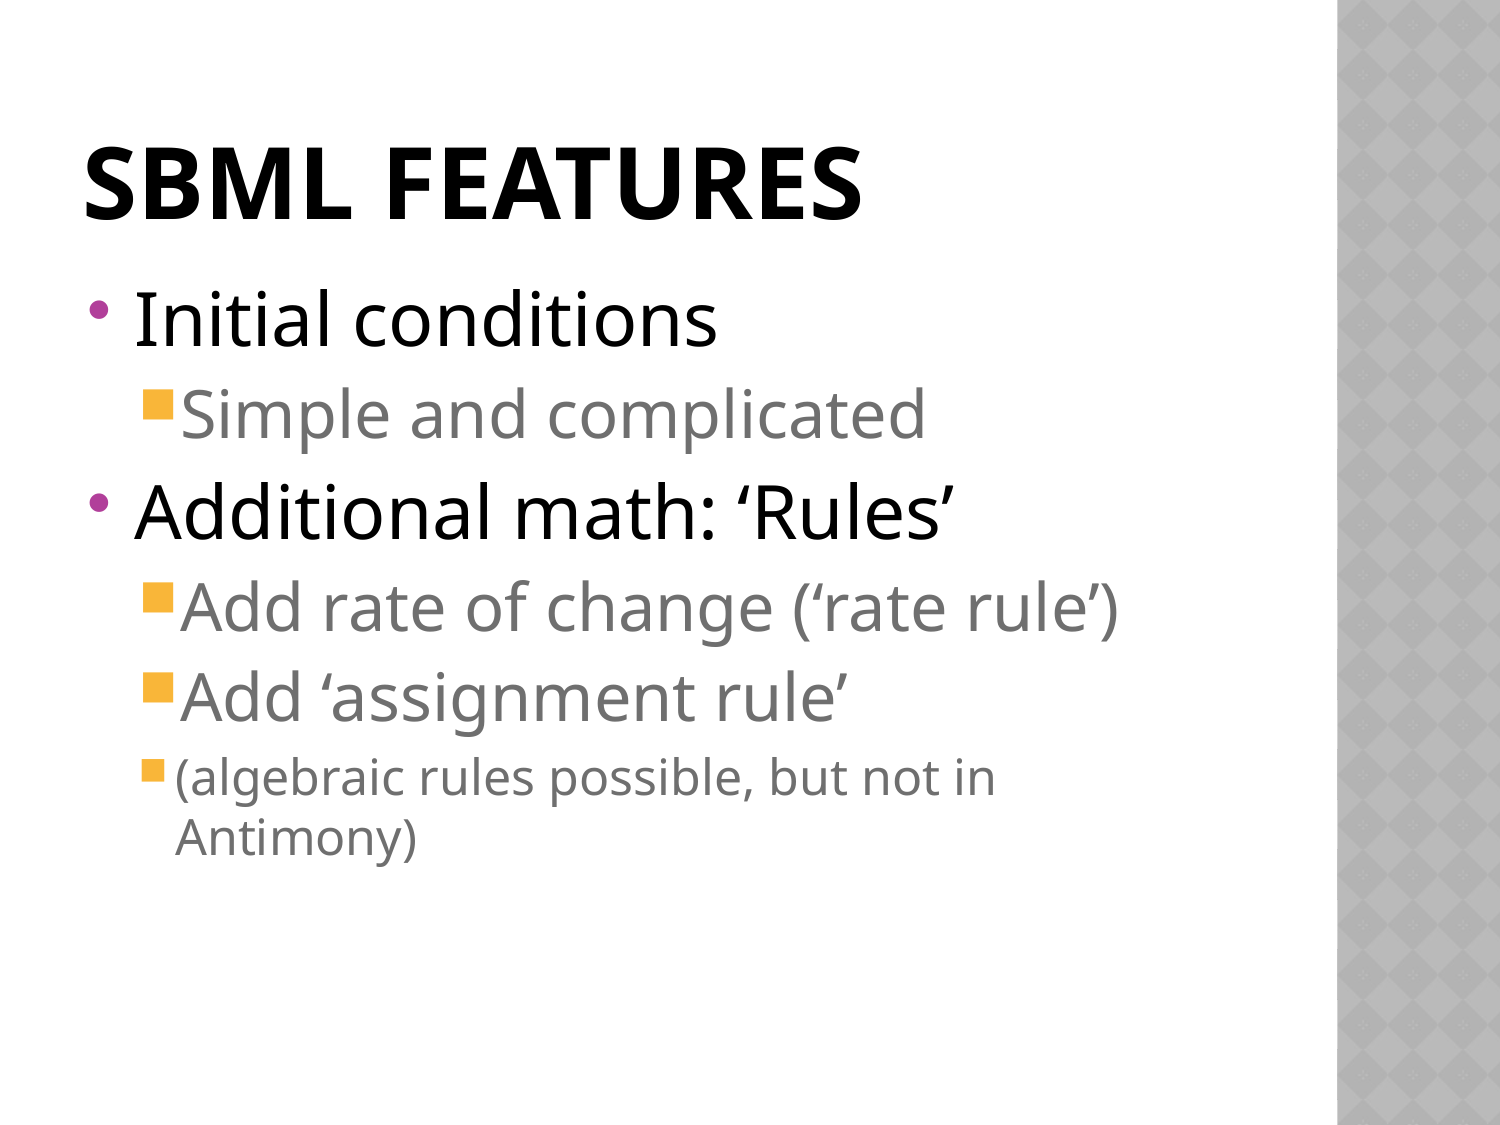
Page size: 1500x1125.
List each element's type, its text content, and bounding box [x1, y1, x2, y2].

title SBML features [75, 52, 1263, 240]
list Initial conditions Simple and complicated Additional math: ‘Rules’ Add rate of change (‘rate rule’) Add ‘assignment rule’ (algebraic rules possible, but not in Antimony) [75, 264, 1263, 1059]
